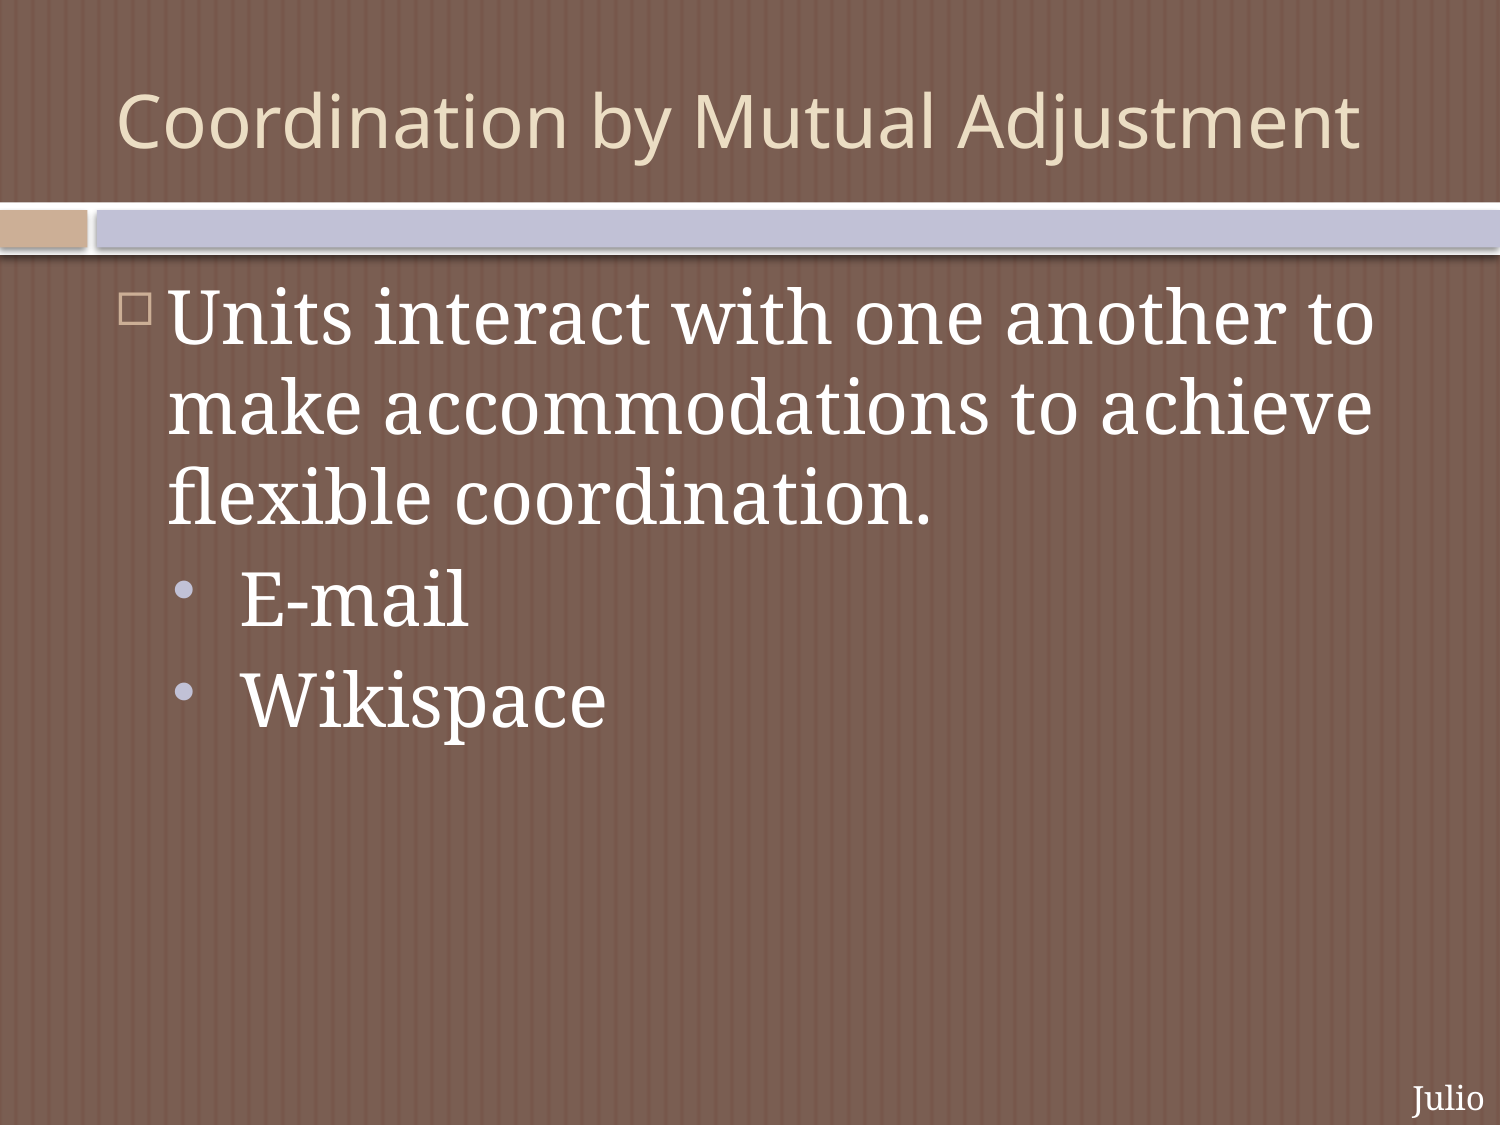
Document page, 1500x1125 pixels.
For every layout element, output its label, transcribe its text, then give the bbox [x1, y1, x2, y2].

text_box Julio [1175, 1069, 1500, 1125]
title Coordination by Mutual Adjustment [100, 37, 1438, 200]
list Units interact with one another to make accommodations to achieve flexible coordination. E-mail Wikispace [100, 262, 1438, 1000]
